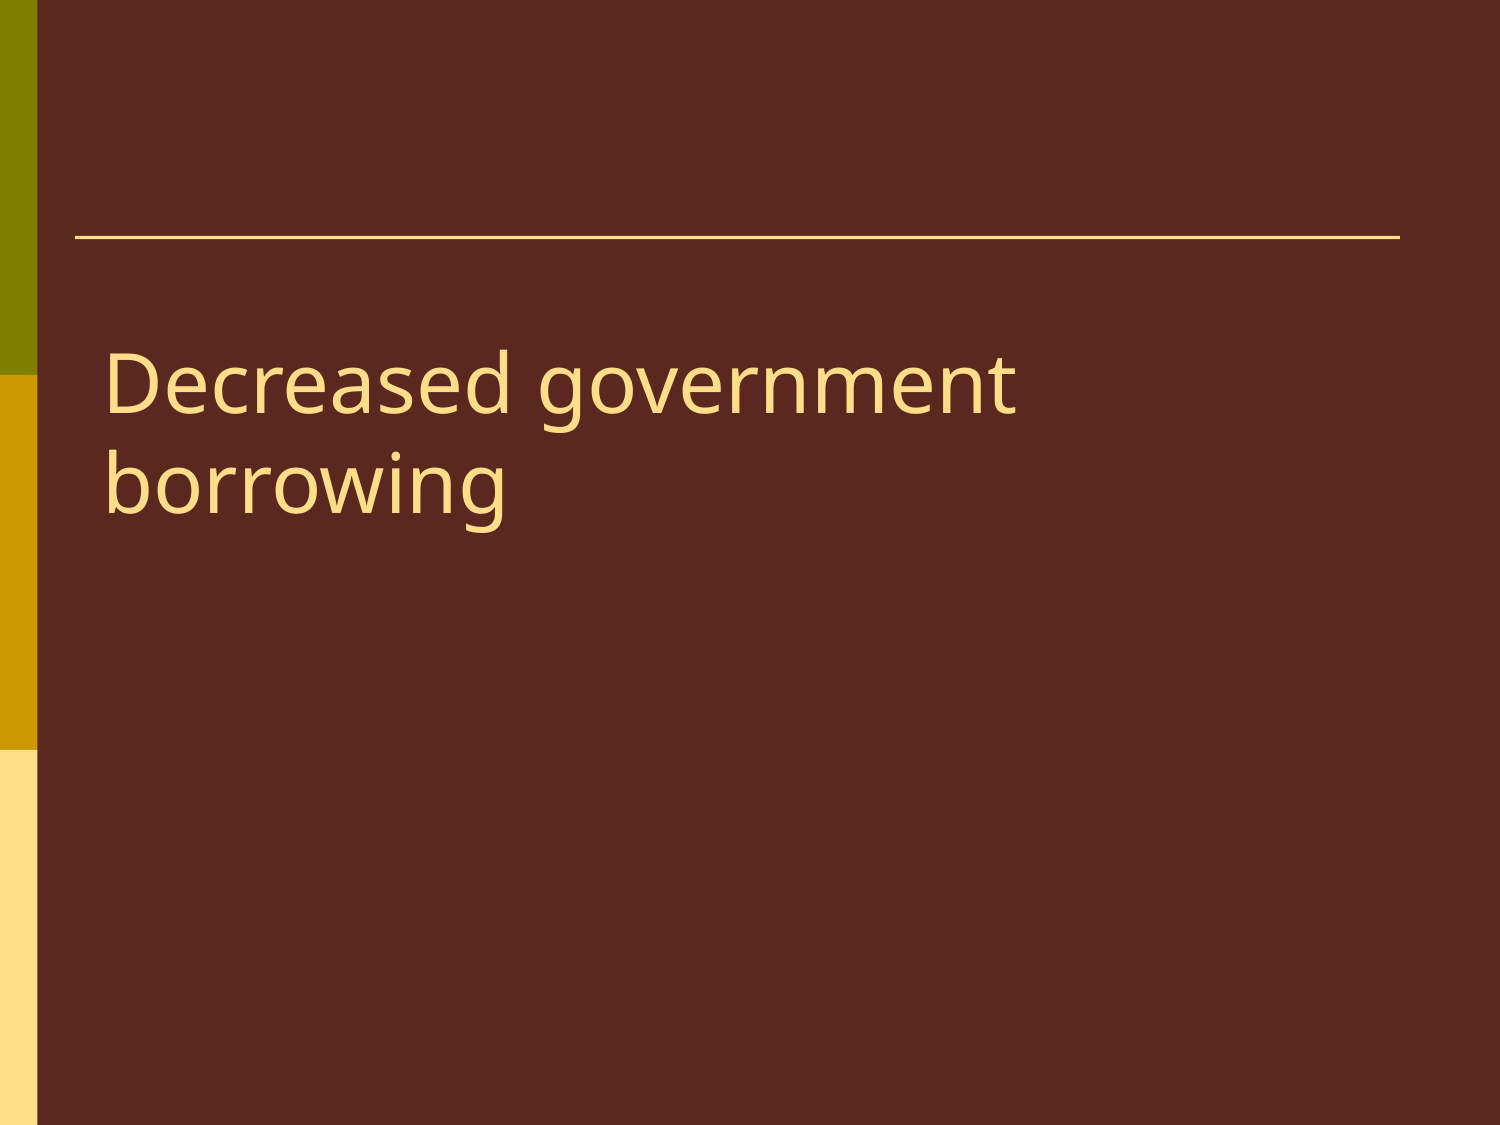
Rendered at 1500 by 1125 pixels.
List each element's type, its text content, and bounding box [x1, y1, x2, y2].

title Decreased government borrowing [87, 350, 1438, 538]
